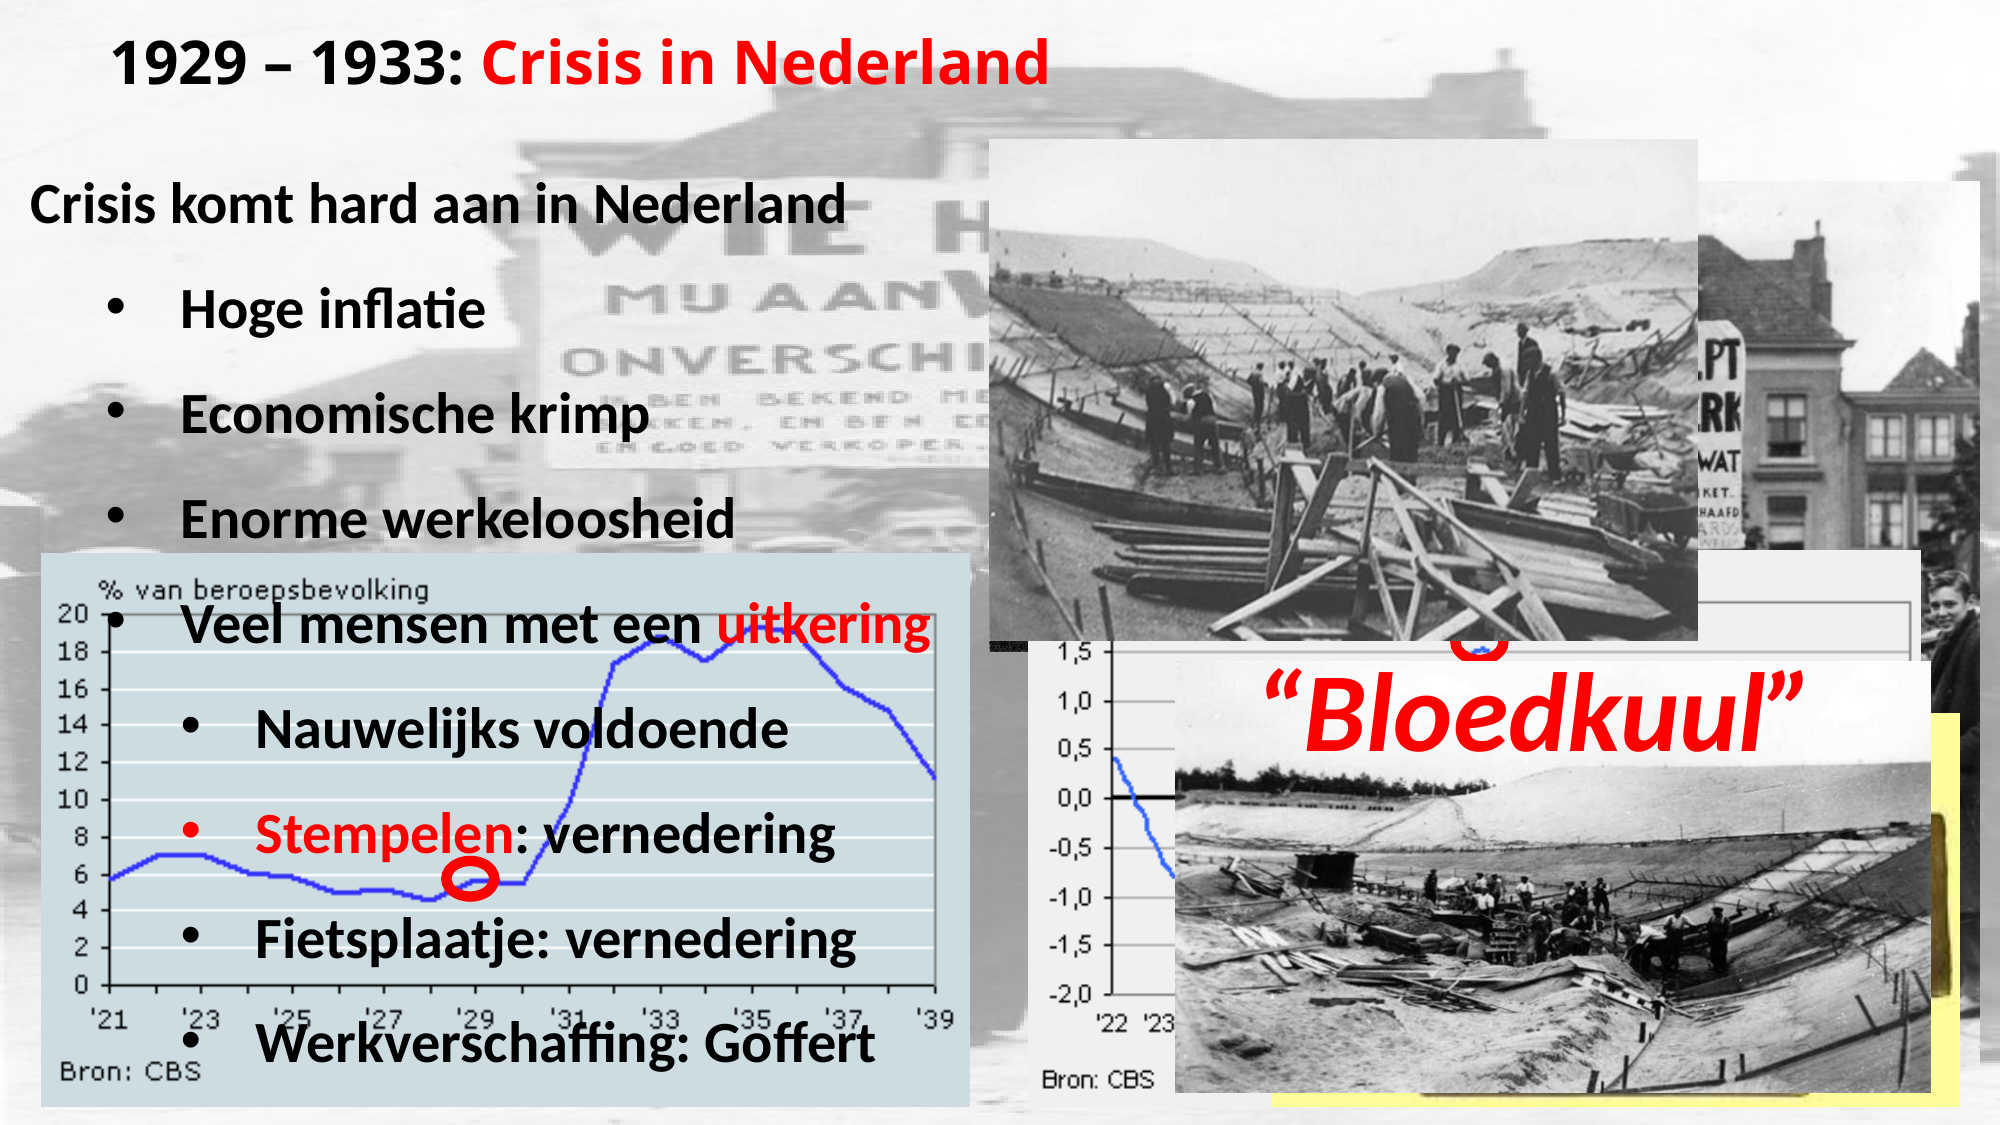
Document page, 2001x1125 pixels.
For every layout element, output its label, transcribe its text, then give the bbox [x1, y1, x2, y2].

picture [989, 139, 1980, 1107]
text_box Crisis komt hard aan in Nederland Hoge inflatie Economische krimp Enorme werkeloosheid Veel mensen met een uitkering Nauwelijks voldoende Stempelen: vernedering Fietsplaatje: vernedering Werkverschaffing: Goffert [15, 122, 1457, 1082]
picture [41, 553, 970, 1107]
title 1929 – 1933: Crisis in Nederland [94, 25, 1698, 106]
